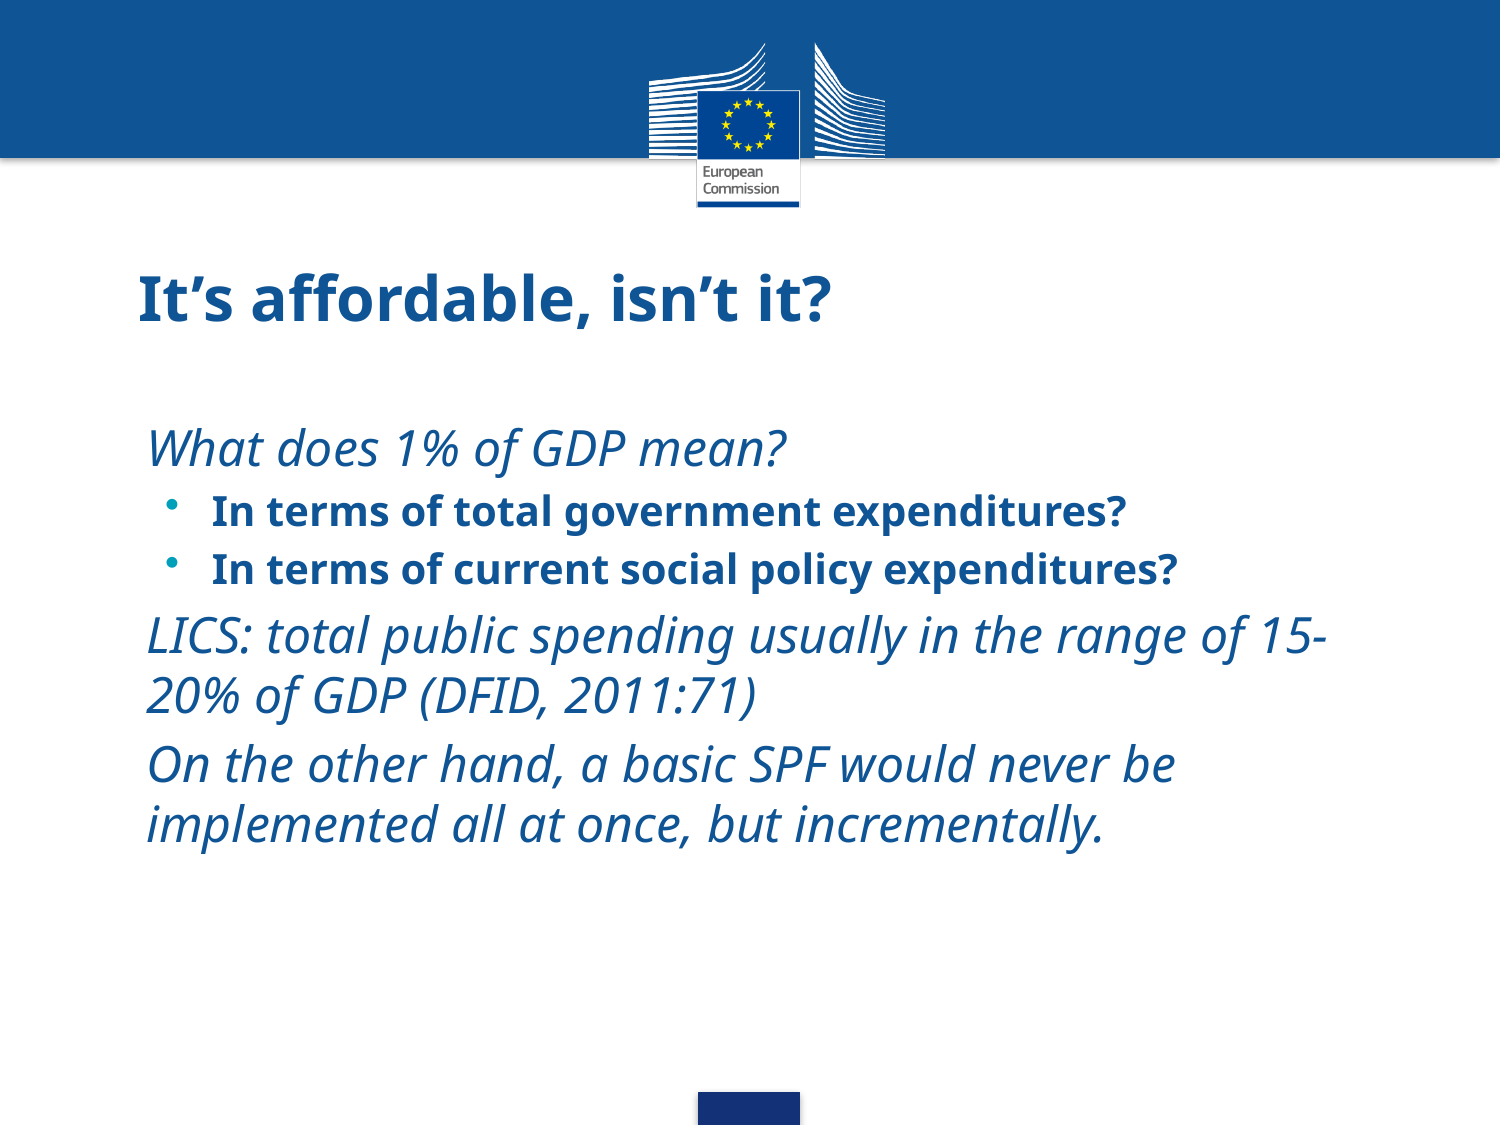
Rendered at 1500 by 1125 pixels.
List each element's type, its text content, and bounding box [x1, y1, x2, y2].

list What does 1% of GDP mean? In terms of total government expenditures? In terms of current social policy expenditures? LICS: total public spending usually in the range of 15-20% of GDP (DFID, 2011:71) On the other hand, a basic SPF would never be implemented all at once, but incrementally. [75, 408, 1425, 988]
title It’s affordable, isn’t it? [64, 219, 1415, 374]
picture [649, 42, 885, 208]
